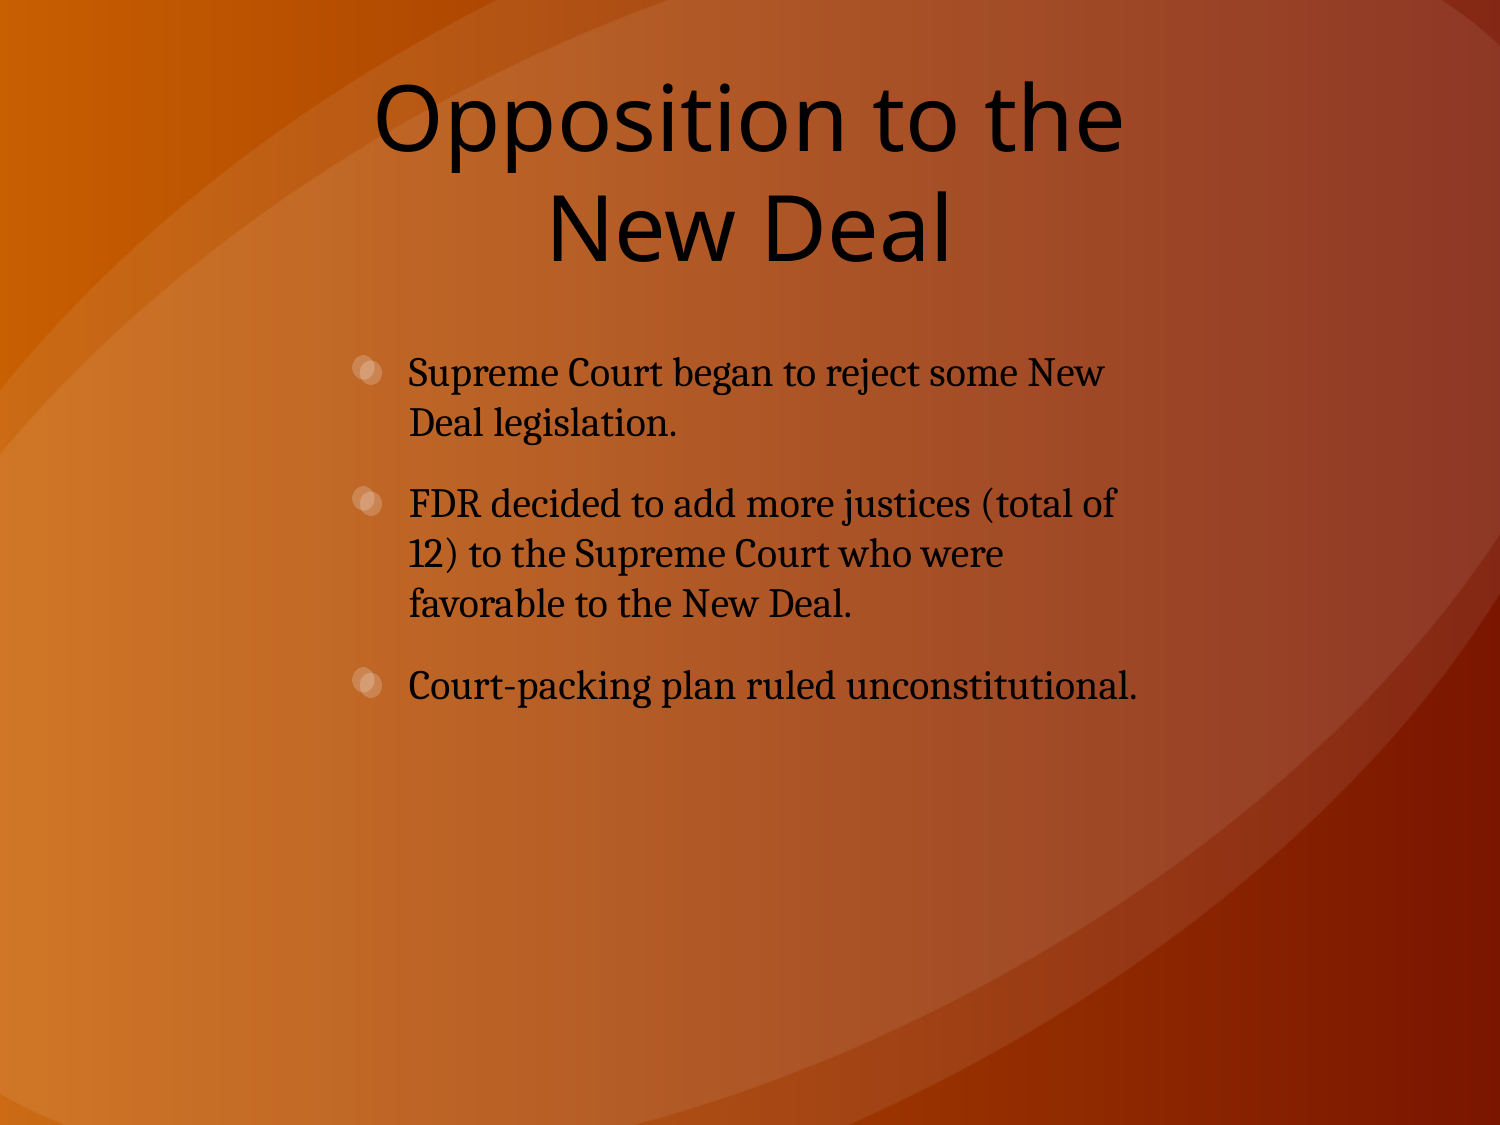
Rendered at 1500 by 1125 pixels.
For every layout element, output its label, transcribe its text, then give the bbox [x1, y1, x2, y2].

list Supreme Court began to reject some New Deal legislation. FDR decided to add more justices (total of 12) to the Supreme Court who were favorable to the New Deal. Court-packing plan ruled unconstitutional. [337, 337, 1163, 975]
picture [0, 0, 1500, 1125]
title Opposition to the New Deal [283, 45, 1216, 288]
